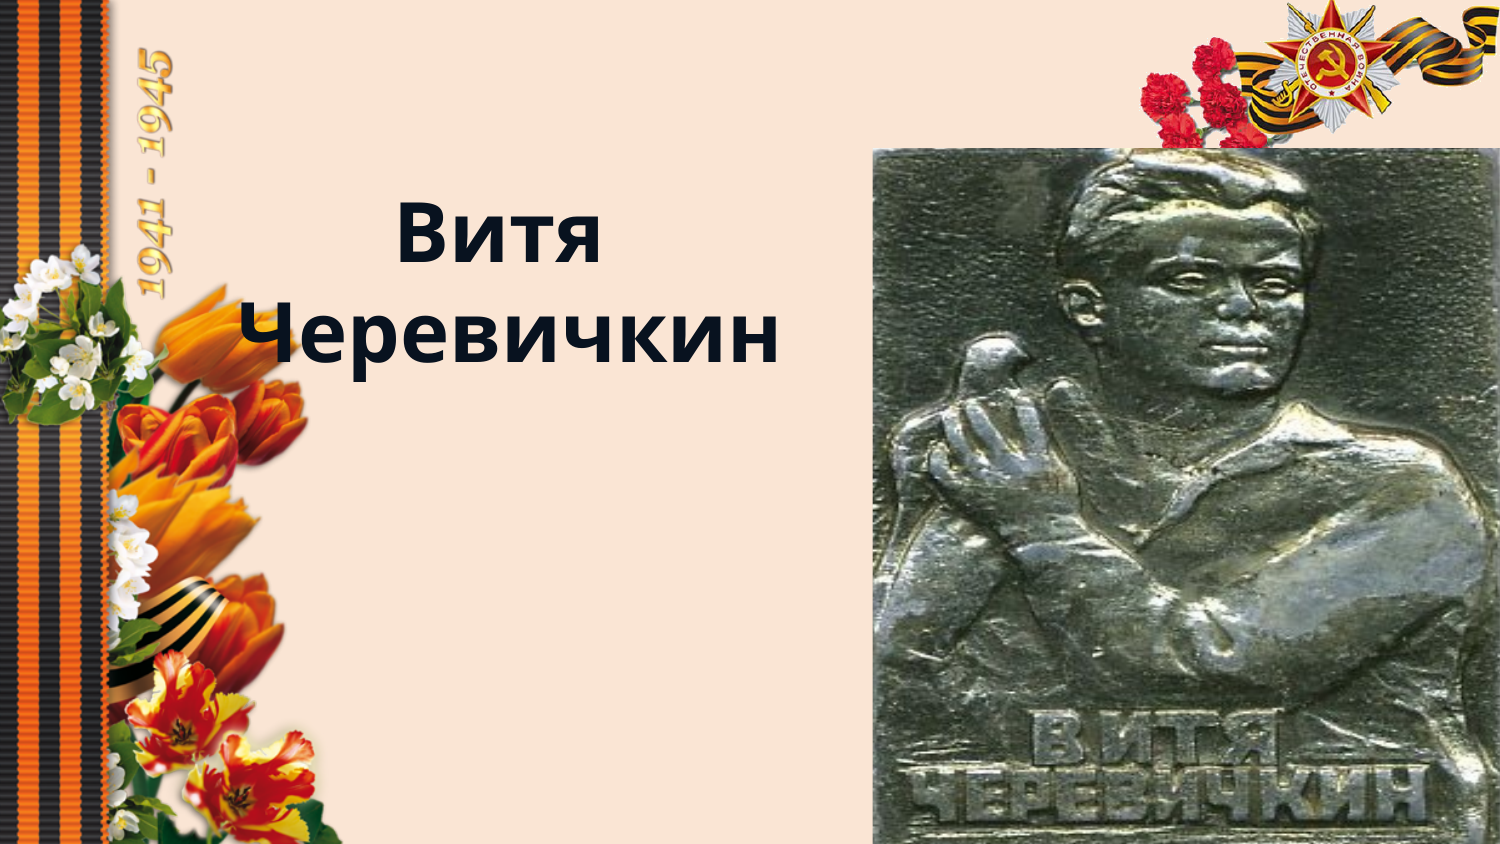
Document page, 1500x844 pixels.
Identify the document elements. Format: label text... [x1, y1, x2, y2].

picture [0, 0, 364, 844]
title Витя Черевичкин [147, 20, 873, 387]
picture [872, 0, 1500, 844]
